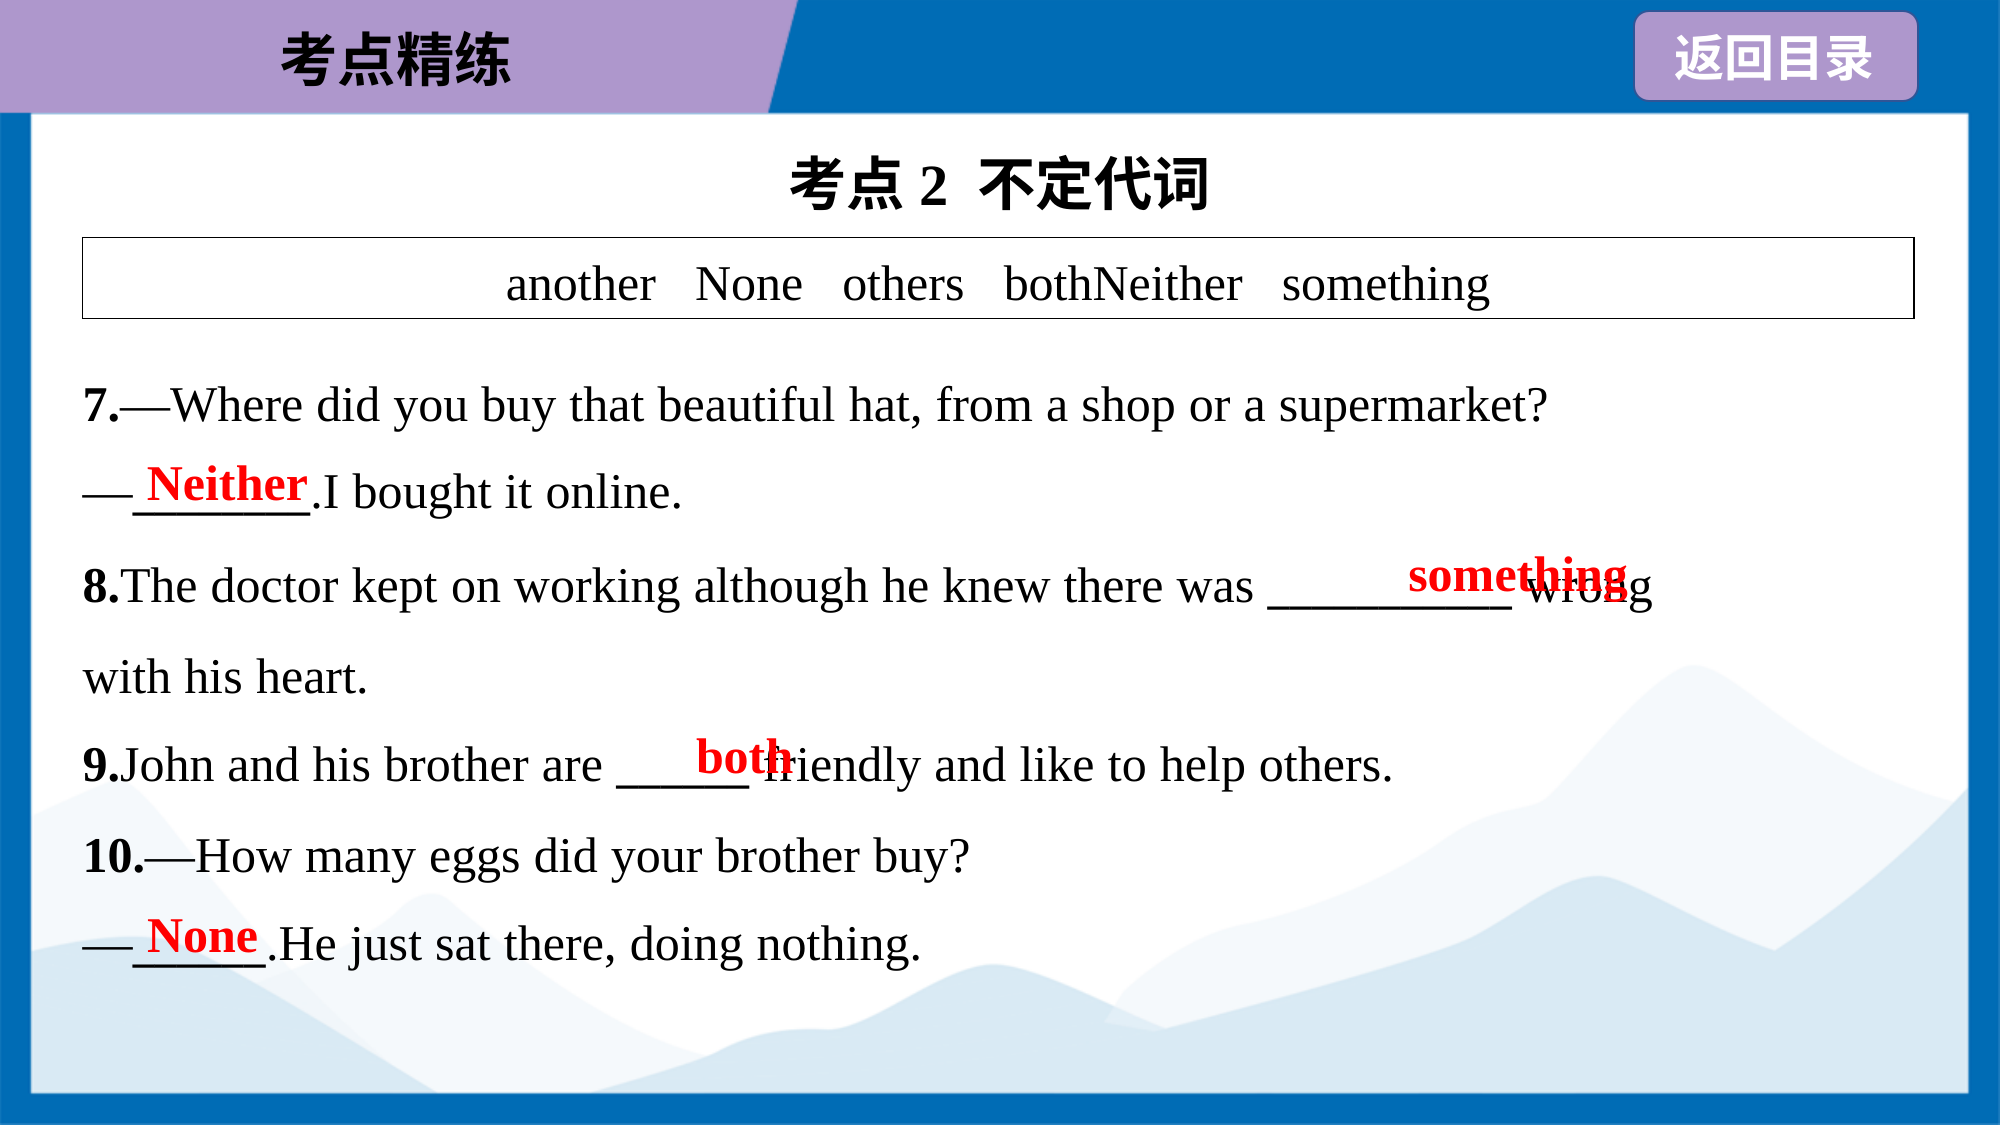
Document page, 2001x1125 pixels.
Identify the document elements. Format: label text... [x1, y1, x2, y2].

text_box 8.The doctor kept on working although he knew there was ___________ wrong with his heart. 9.John and his brother are ______ friendly and like to help others. [82, 520, 1917, 782]
text_box something [1390, 513, 1647, 593]
text_box None [128, 874, 277, 954]
text_box both [677, 695, 812, 775]
text_box 7.—Where did you buy that beautiful hat, from a shop or a supermarket? —________.I bought it online. [82, 339, 1917, 510]
text_box 考点2 不定代词 [82, 146, 1917, 217]
text_box 10.—How many eggs did your brother buy? —______.He just sat there, doing nothing. [82, 791, 1917, 961]
table_header another None others bothNeither something [83, 238, 1913, 318]
text_box Neither [128, 423, 326, 502]
picture [0, 0, 2000, 1125]
